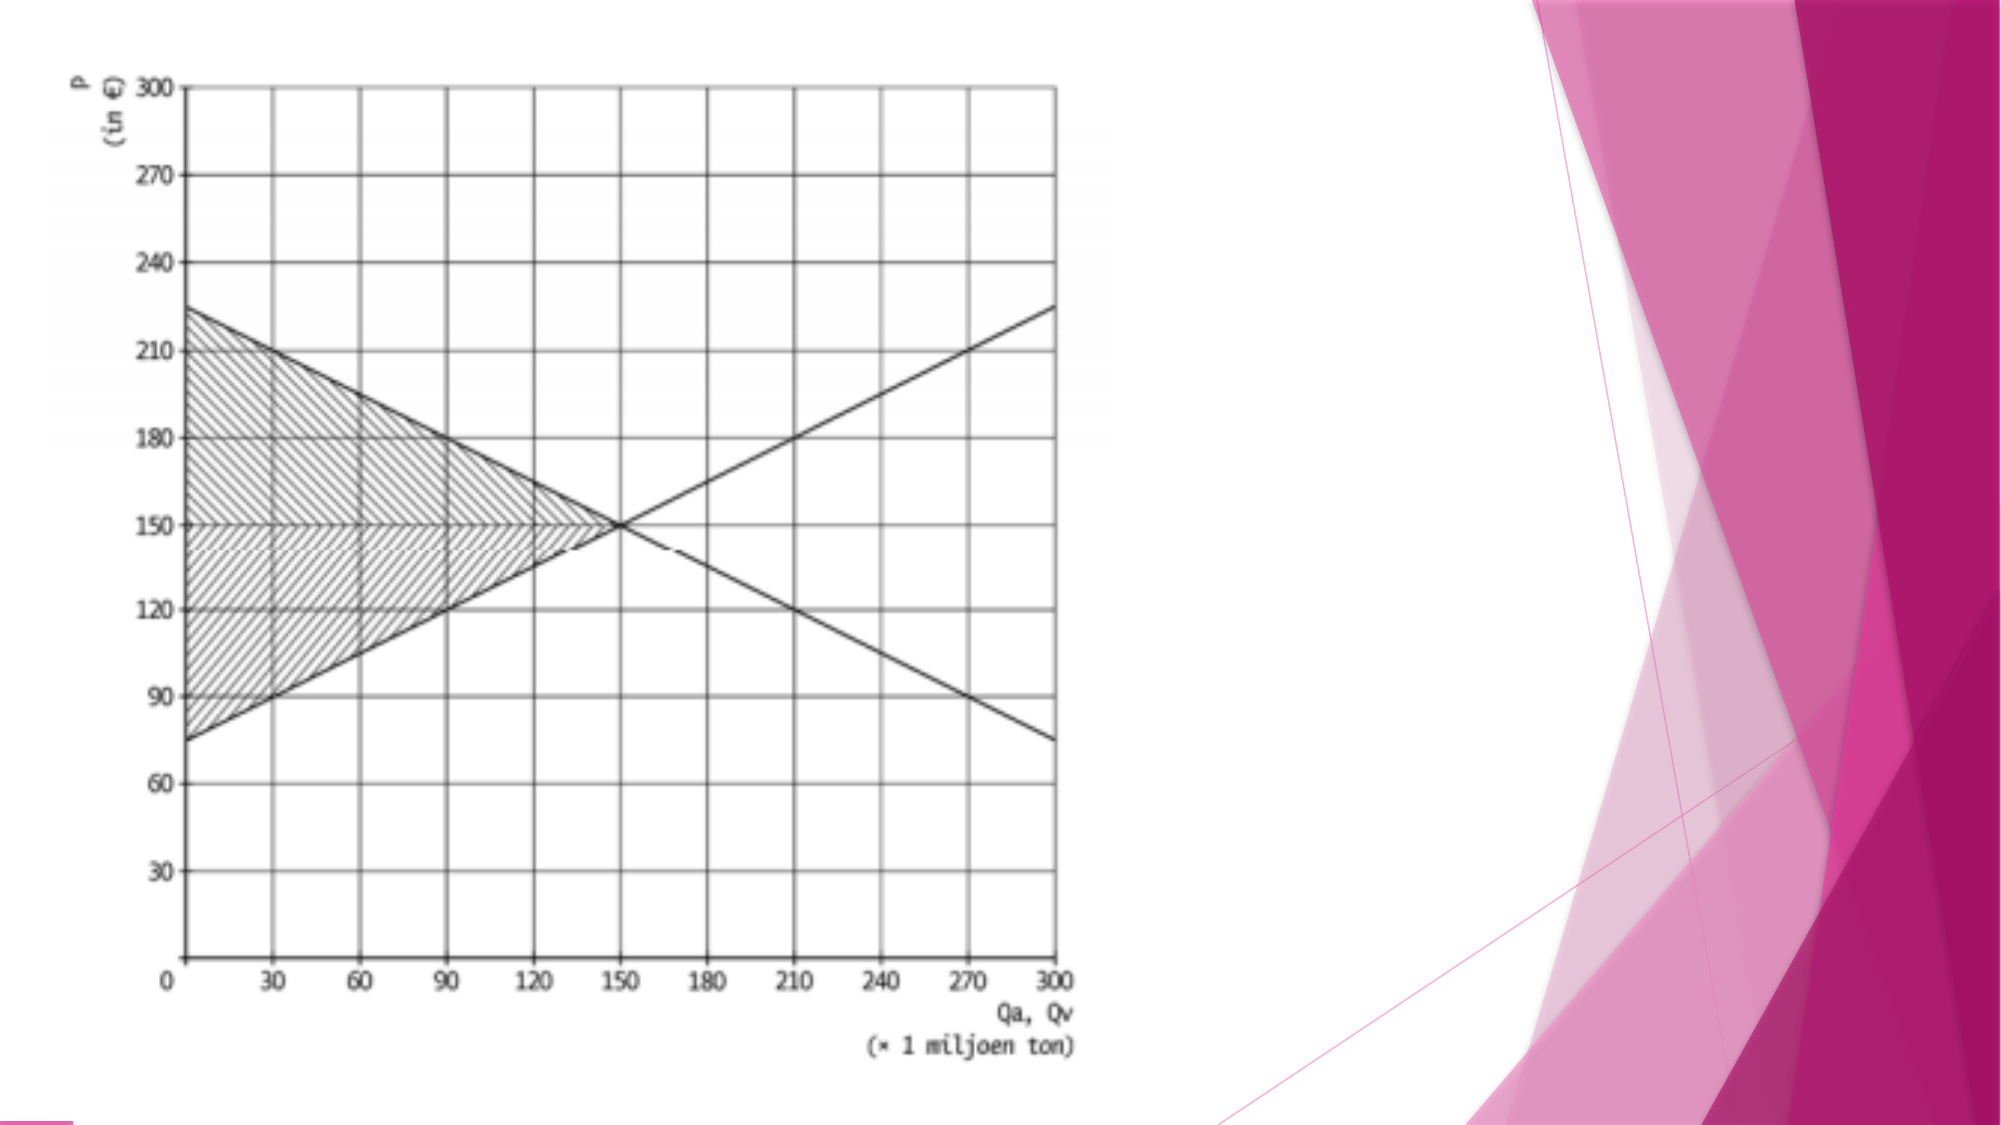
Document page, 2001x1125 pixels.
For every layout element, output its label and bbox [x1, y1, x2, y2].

picture [0, 0, 1146, 1122]
